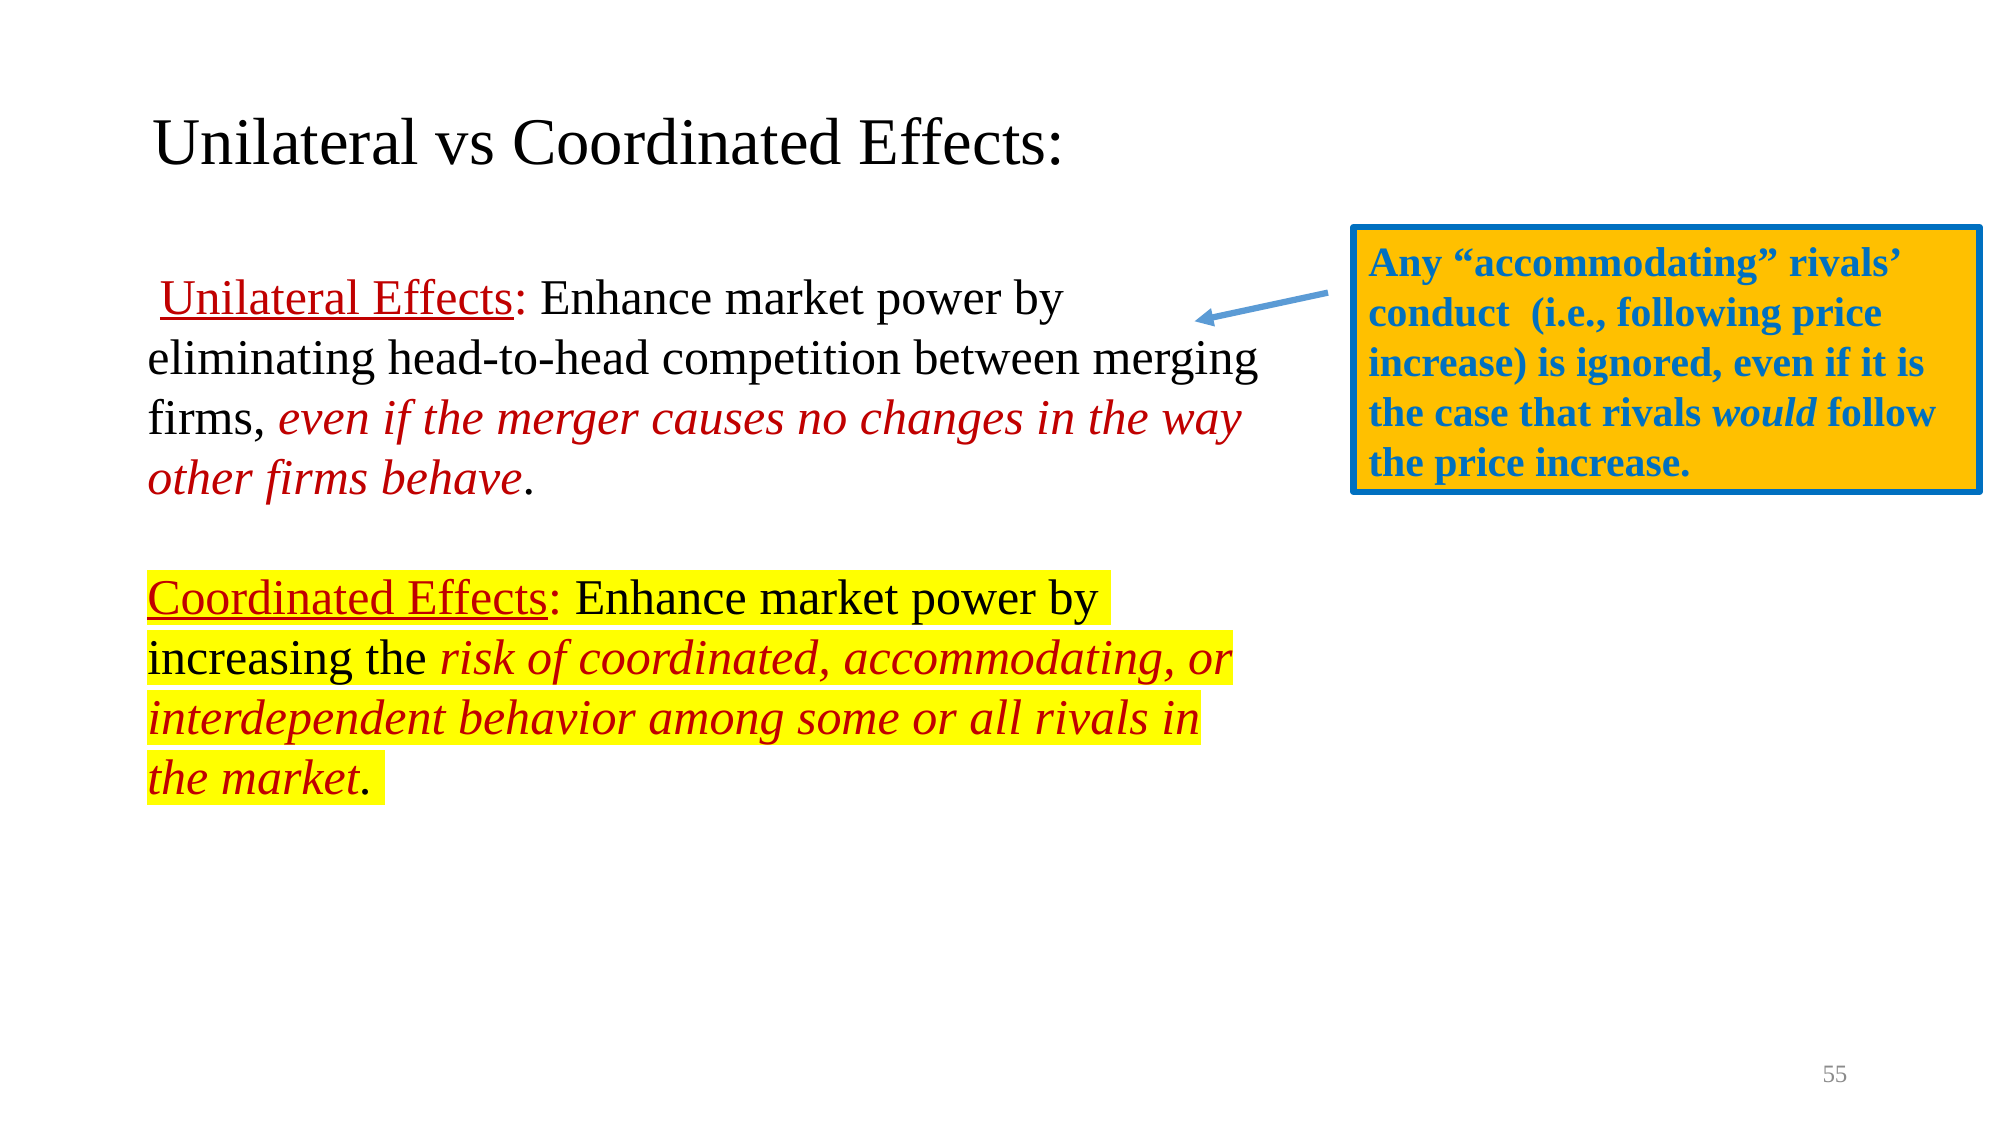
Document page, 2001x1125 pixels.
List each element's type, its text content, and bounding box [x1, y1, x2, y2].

slide_number 55 [1412, 1042, 1863, 1103]
title Unilateral vs Coordinated Effects: [137, 59, 1863, 227]
text_box Unilateral Effects: Enhance market power by eliminating head-to-head competition between merging firms, even if the merger causes no changes in the way other firms behave. Coordinated Effects: Enhance market power by increasing the risk of coordinated, accommodating, or interdependent behavior among some or all rivals in the market. [132, 256, 1280, 812]
text_box Any “accommodating” rivals’ conduct (i.e., following price increase) is ignored, even if it is the case that rivals would follow the price increase. [1353, 227, 1980, 492]
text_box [1194, 292, 1329, 322]
